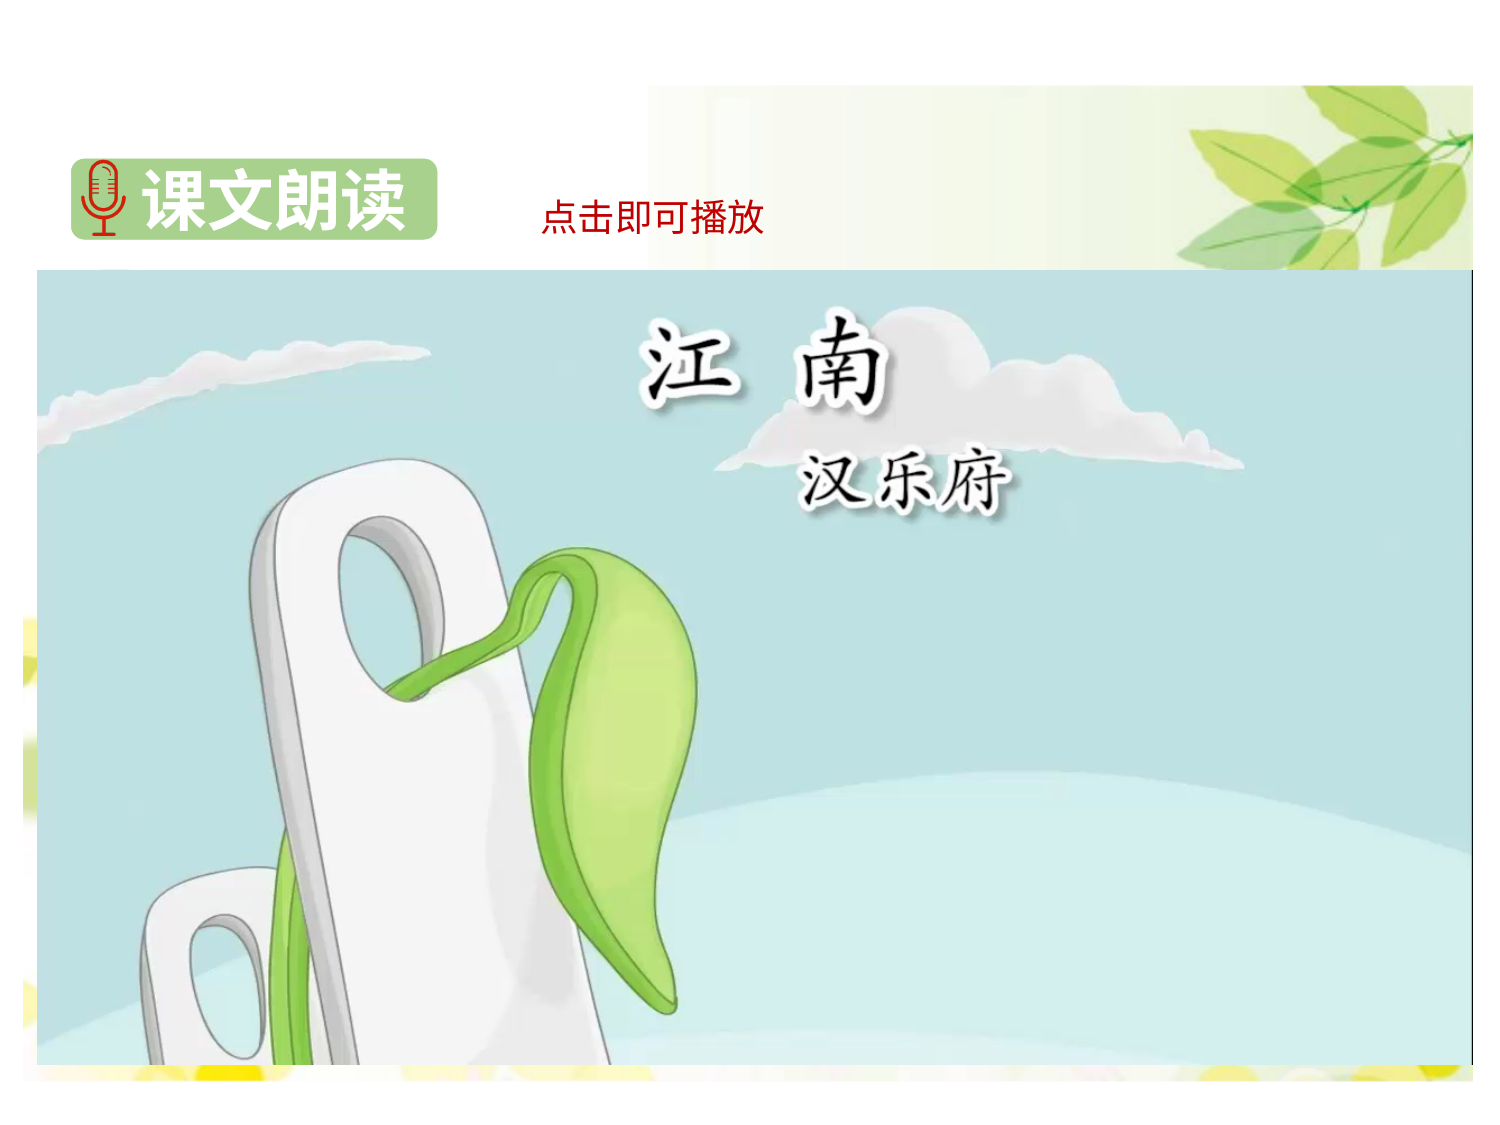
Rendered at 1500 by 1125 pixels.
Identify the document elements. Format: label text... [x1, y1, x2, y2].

picture [23, 269, 1473, 1093]
text_box 点击即可播放 [525, 186, 648, 247]
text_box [36, 269, 1473, 1066]
text_box [74, 236, 125, 241]
picture [65, 159, 141, 236]
text_box 课文朗读 [125, 151, 438, 247]
picture [648, 84, 1473, 269]
